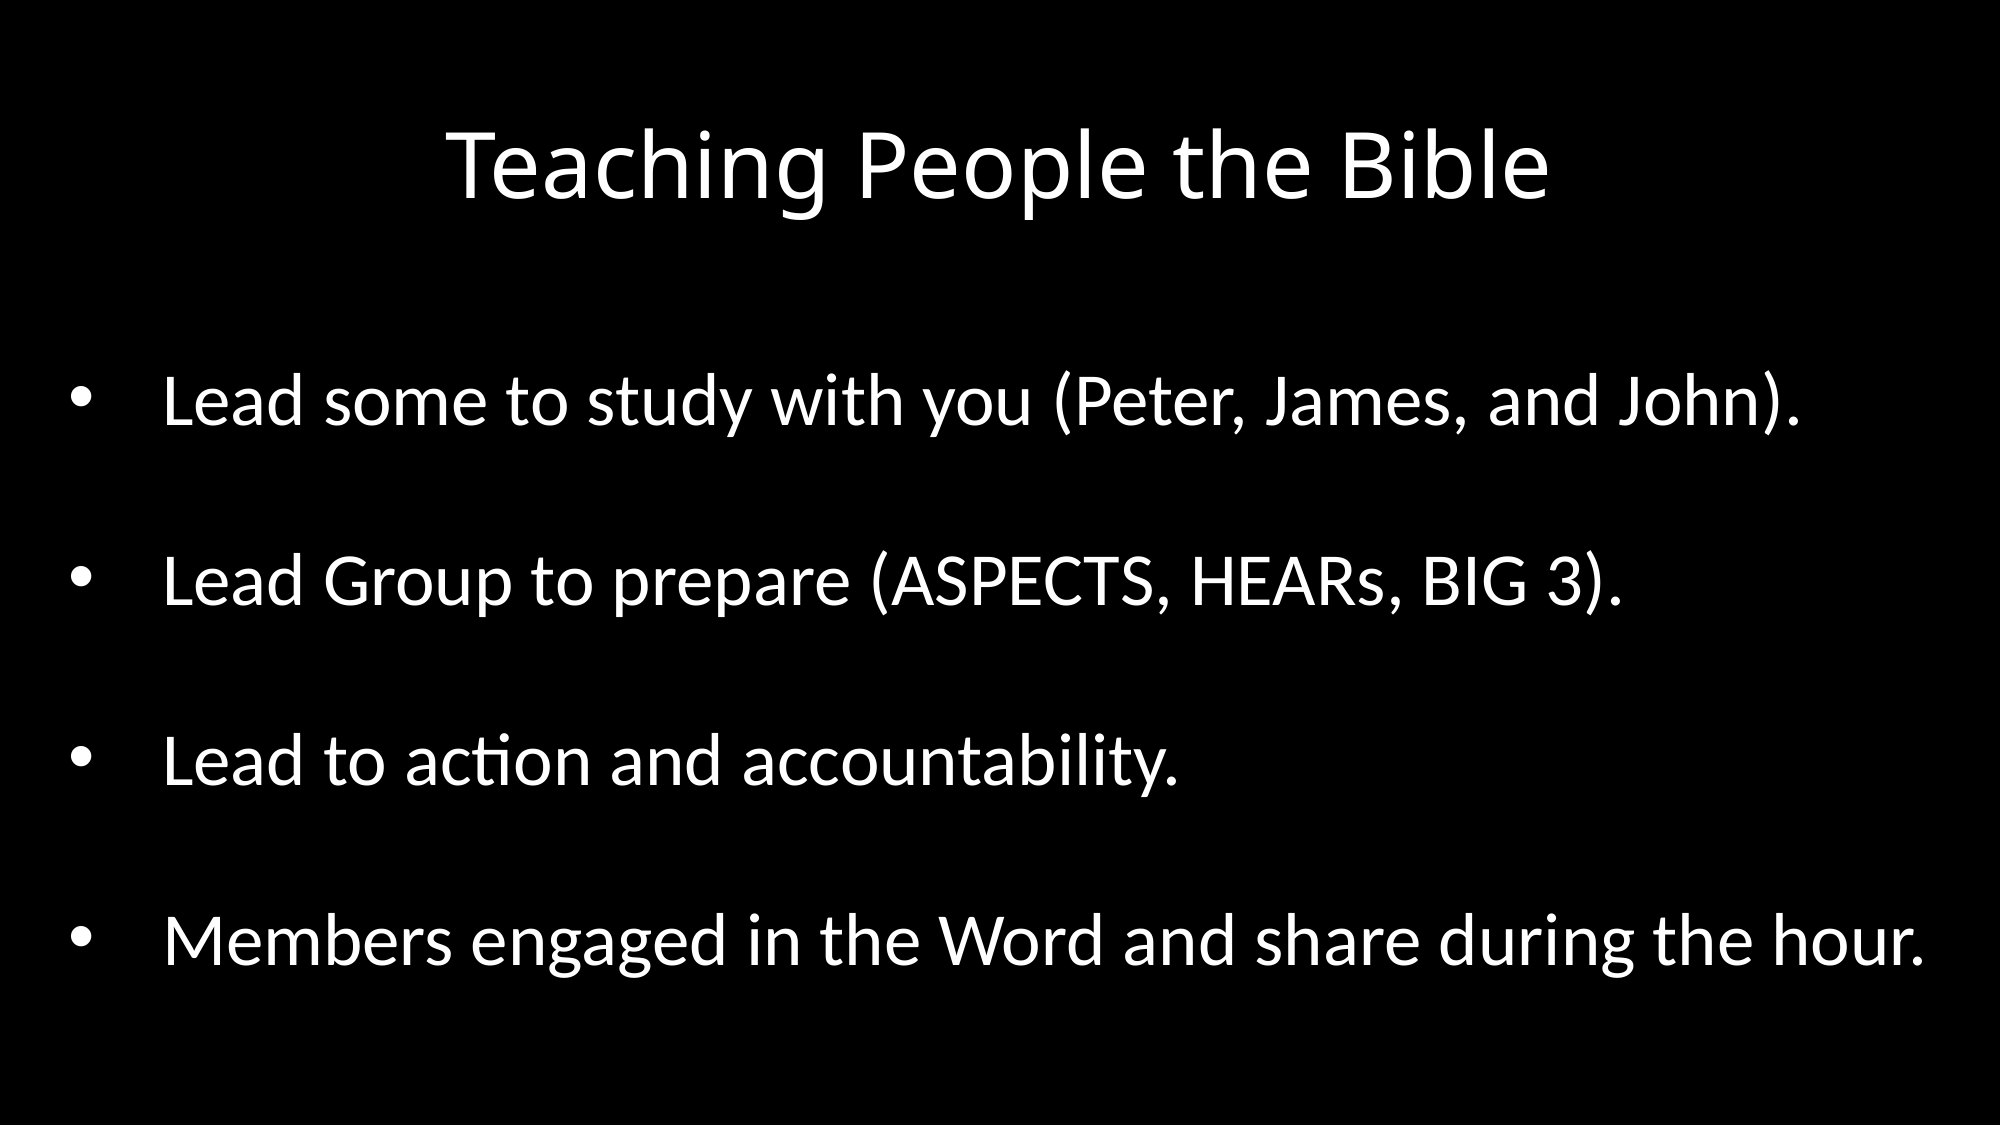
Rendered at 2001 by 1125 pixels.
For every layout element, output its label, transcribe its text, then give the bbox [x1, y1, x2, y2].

title Teaching People the Bible [137, 59, 1863, 253]
text_box Lead some to study with you (Peter, James, and John). Lead Group to prepare (ASPECTS, HEARs, BIG 3). Lead to action and accountability. Members engaged in the Word and share during the hour. [53, 253, 1985, 988]
